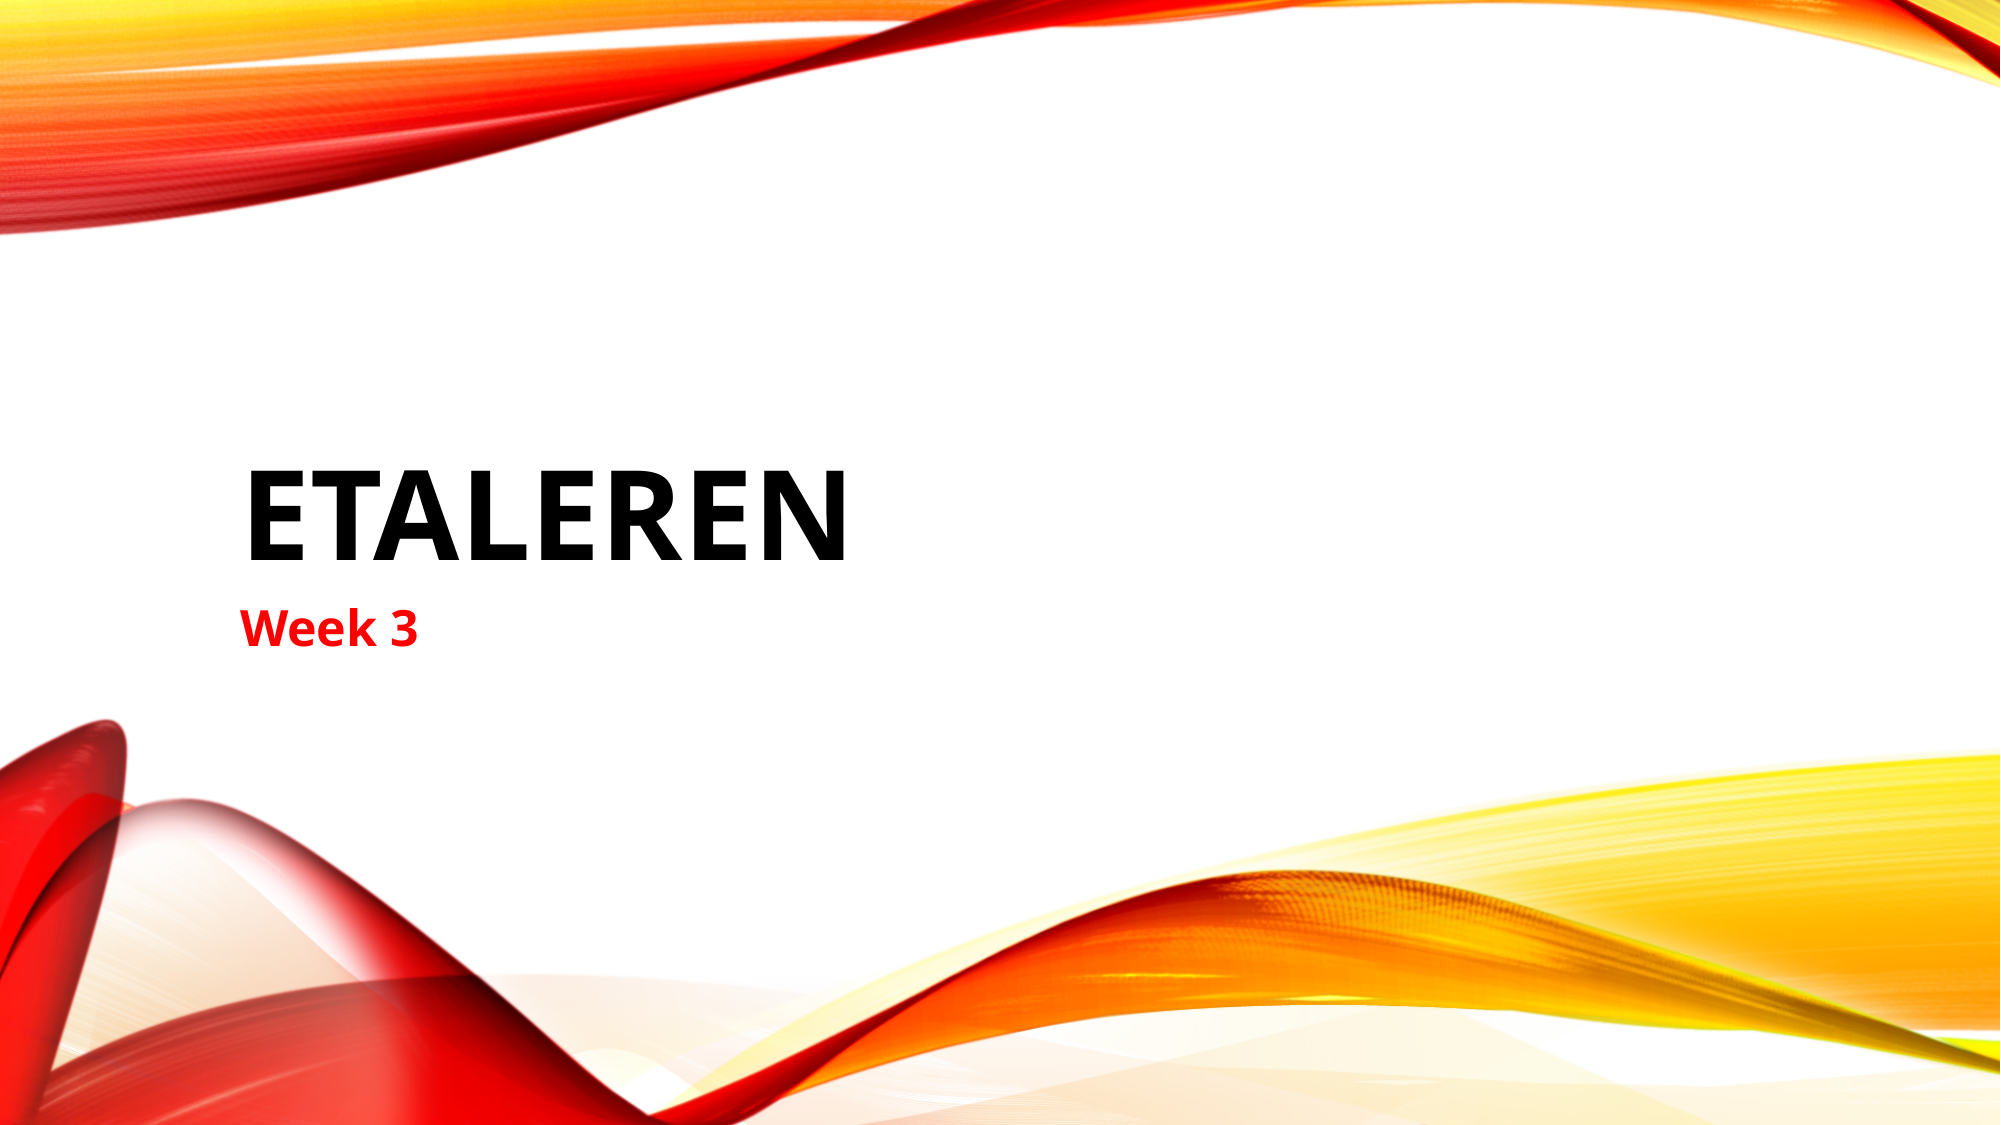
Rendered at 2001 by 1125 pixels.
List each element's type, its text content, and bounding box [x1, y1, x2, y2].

subtitle Week 3 [225, 595, 1775, 709]
picture [0, 717, 2000, 1125]
picture [0, 0, 2000, 237]
title Etaleren [225, 295, 1775, 595]
